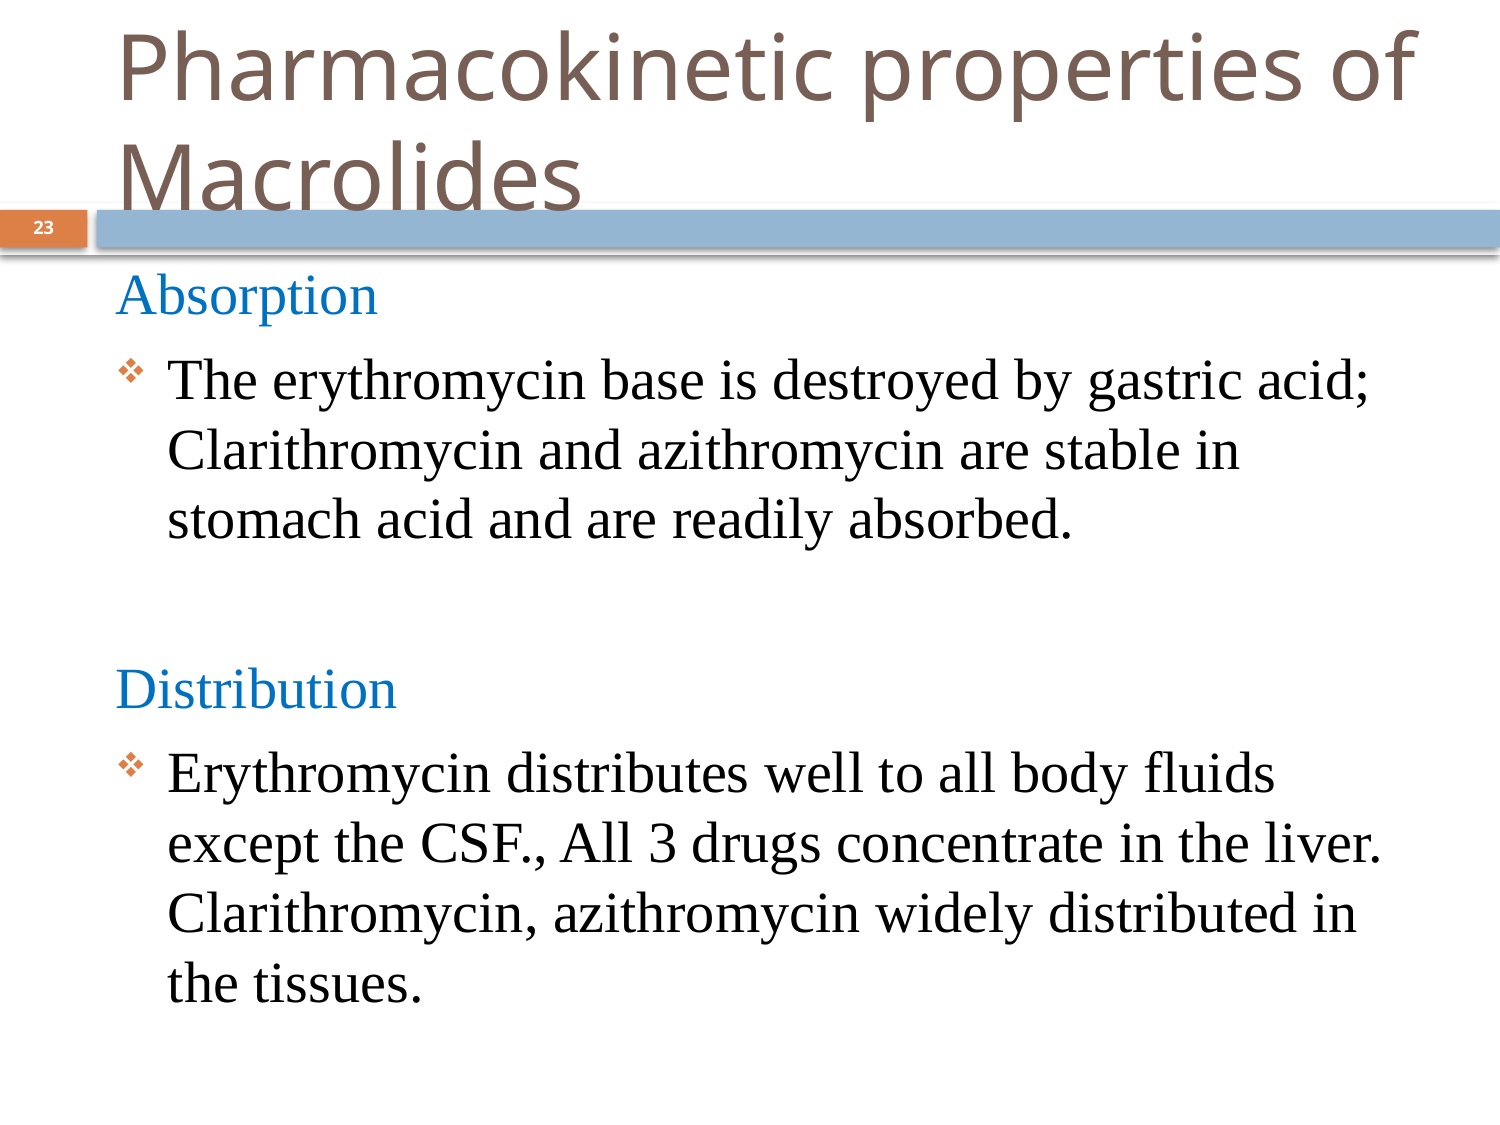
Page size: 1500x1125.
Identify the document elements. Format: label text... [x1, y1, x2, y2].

title Pharmacokinetic properties of Macrolides [100, 37, 1438, 200]
list Absorption The erythromycin base is destroyed by gastric acid; Clarithromycin and azithromycin are stable in stomach acid and are readily absorbed. Distribution Erythromycin distributes well to all body fluids except the CSF., All 3 drugs concentrate in the liver. Clarithromycin, azithromycin widely distributed in the tissues. [100, 248, 1438, 1000]
slide_number 23 [0, 208, 88, 249]
